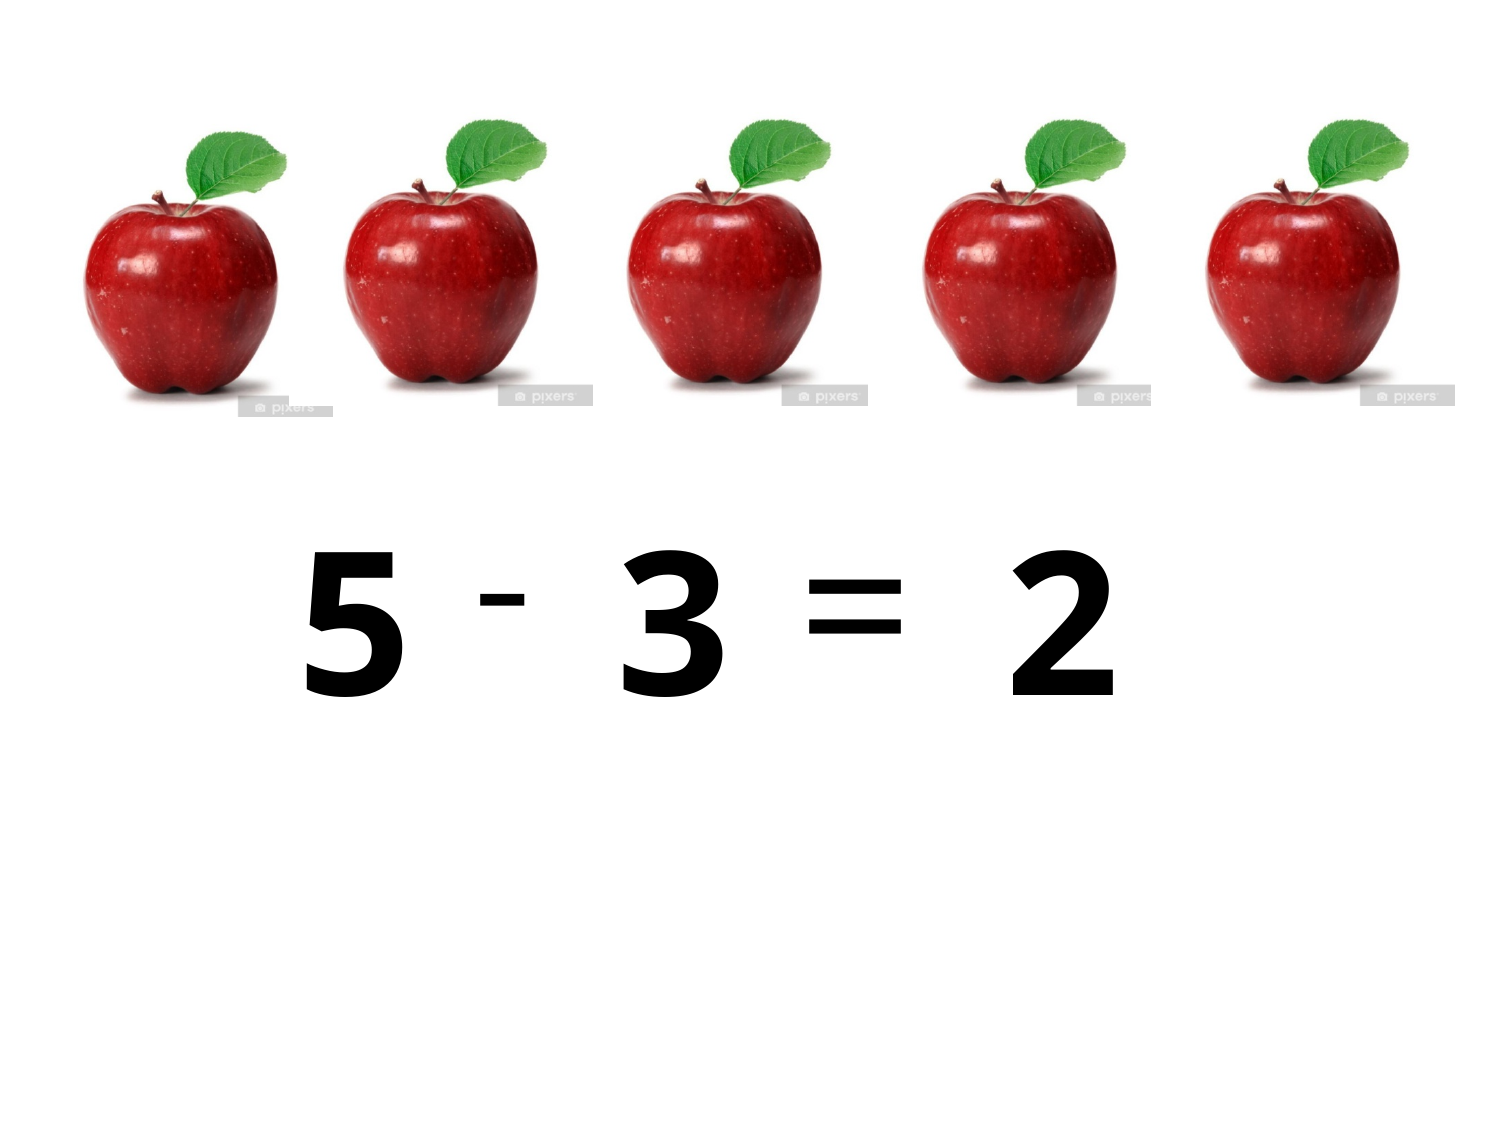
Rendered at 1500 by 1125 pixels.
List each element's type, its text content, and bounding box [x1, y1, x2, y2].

picture [29, 101, 1456, 418]
text_box – [419, 515, 549, 657]
text_box 5 [230, 468, 479, 764]
text_box 2 [938, 468, 1187, 764]
text_box 3 [549, 468, 798, 764]
text_box = [749, 444, 963, 752]
